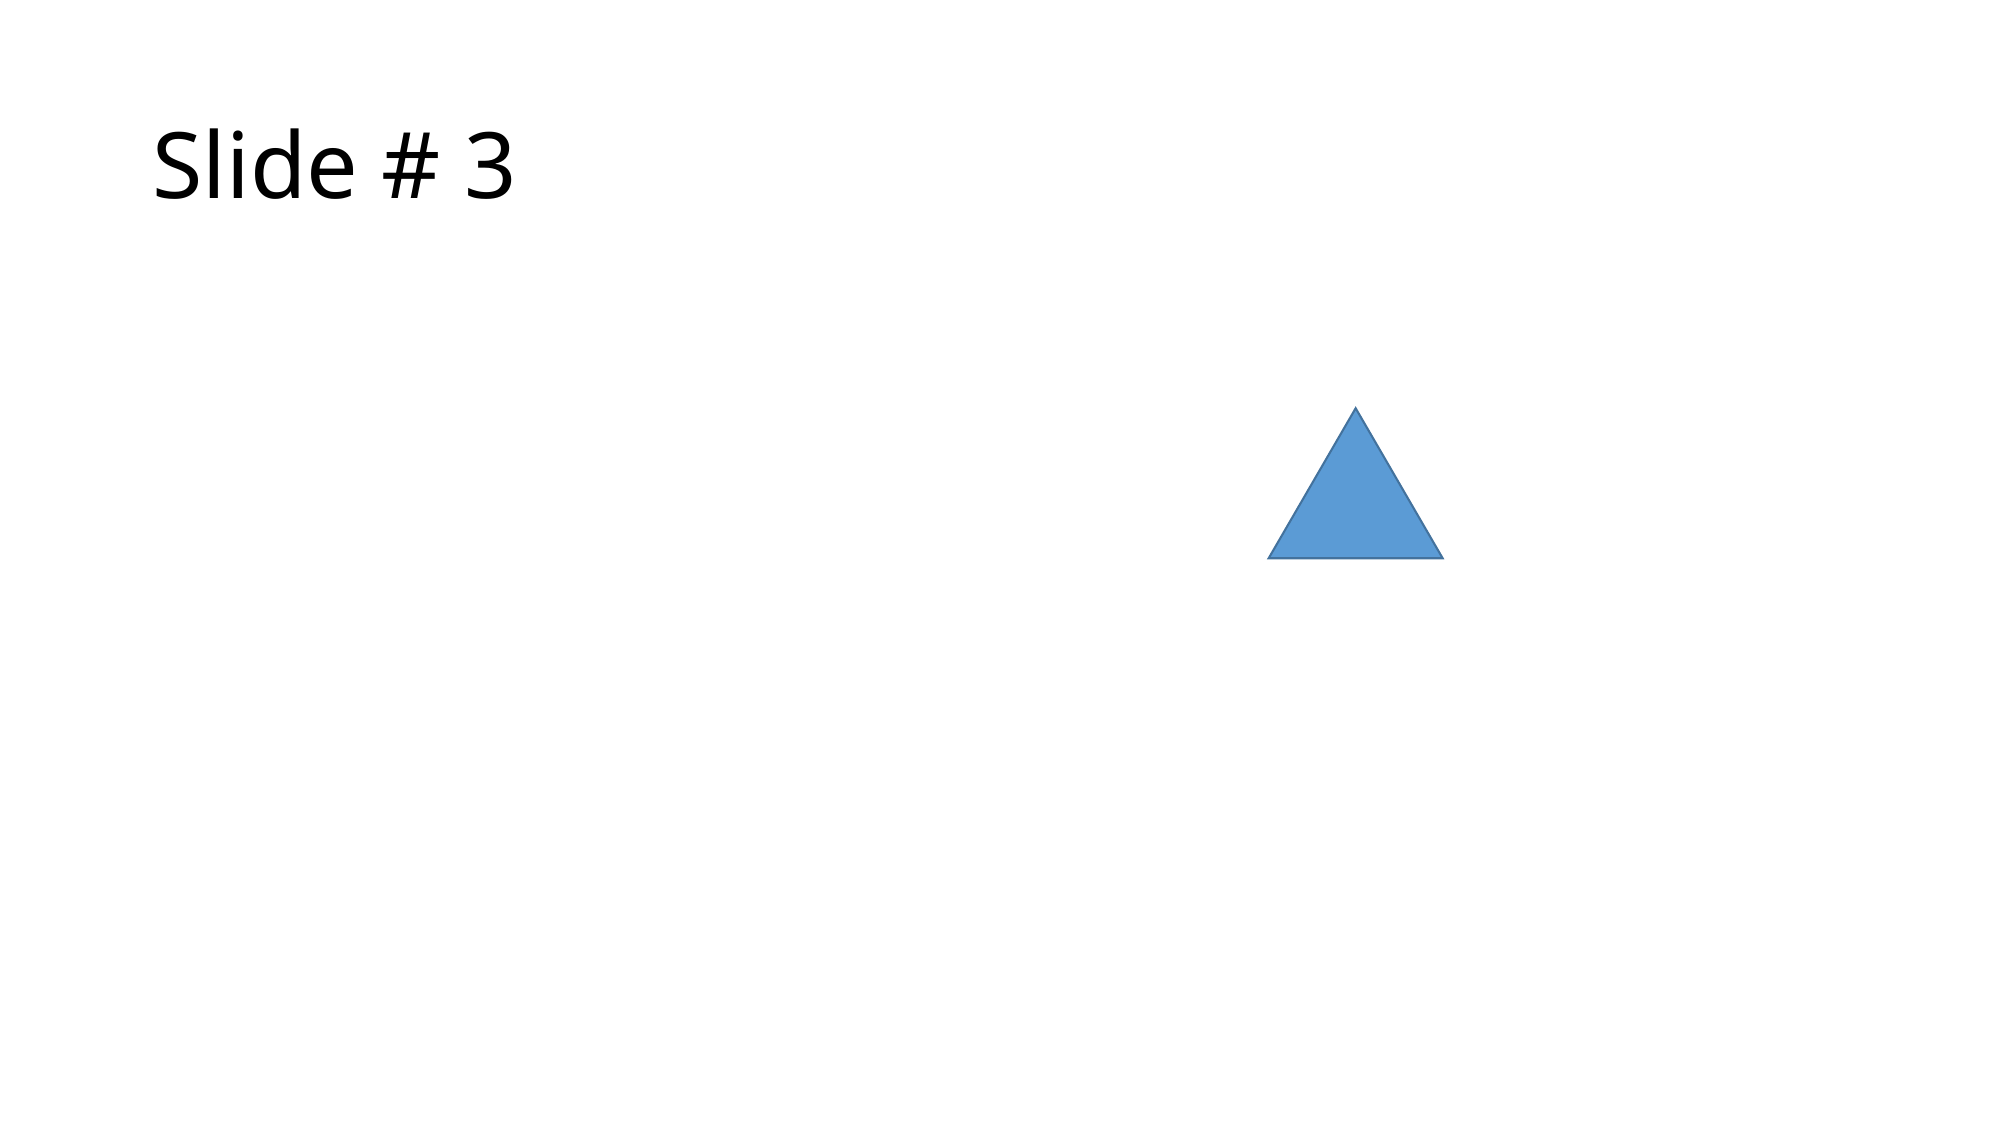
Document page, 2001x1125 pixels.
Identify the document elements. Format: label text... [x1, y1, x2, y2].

title Slide # 3 [137, 59, 1863, 278]
text_box [1266, 406, 1445, 560]
